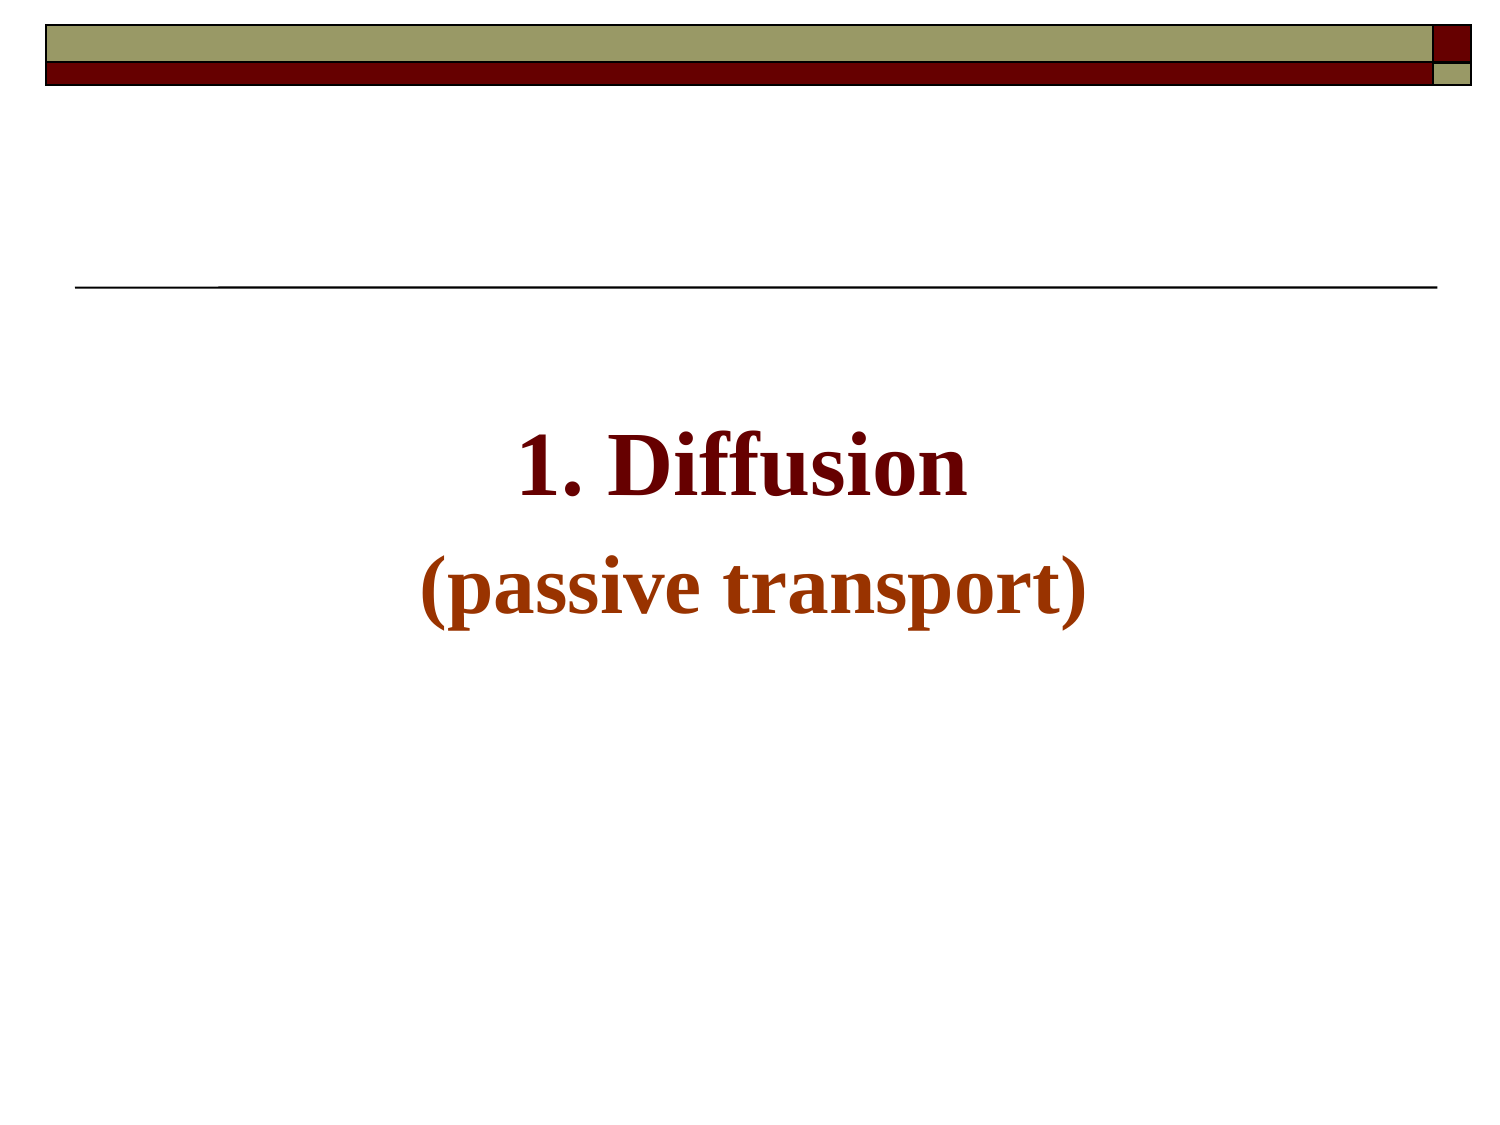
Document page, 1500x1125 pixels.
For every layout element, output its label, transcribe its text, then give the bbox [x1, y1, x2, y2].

list 1. Diffusion (passive transport) [111, 395, 1397, 681]
